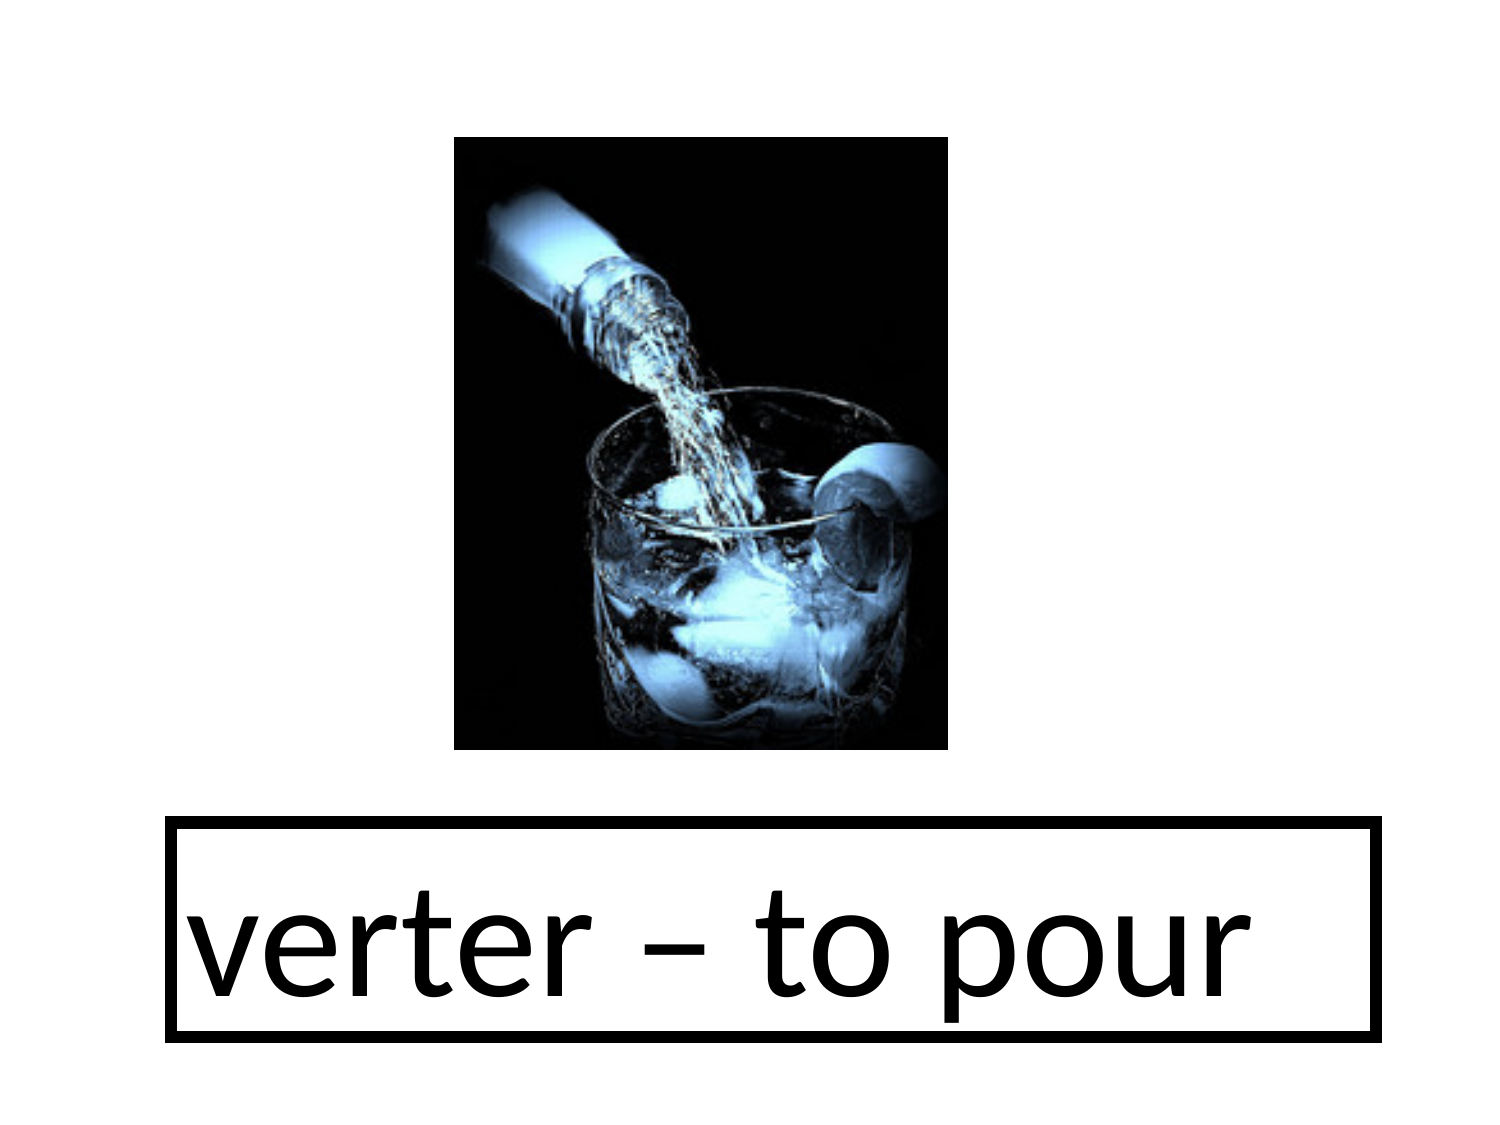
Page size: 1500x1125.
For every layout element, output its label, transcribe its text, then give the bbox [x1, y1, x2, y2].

text_box verter – to pour [171, 822, 1376, 1038]
picture [454, 136, 948, 751]
